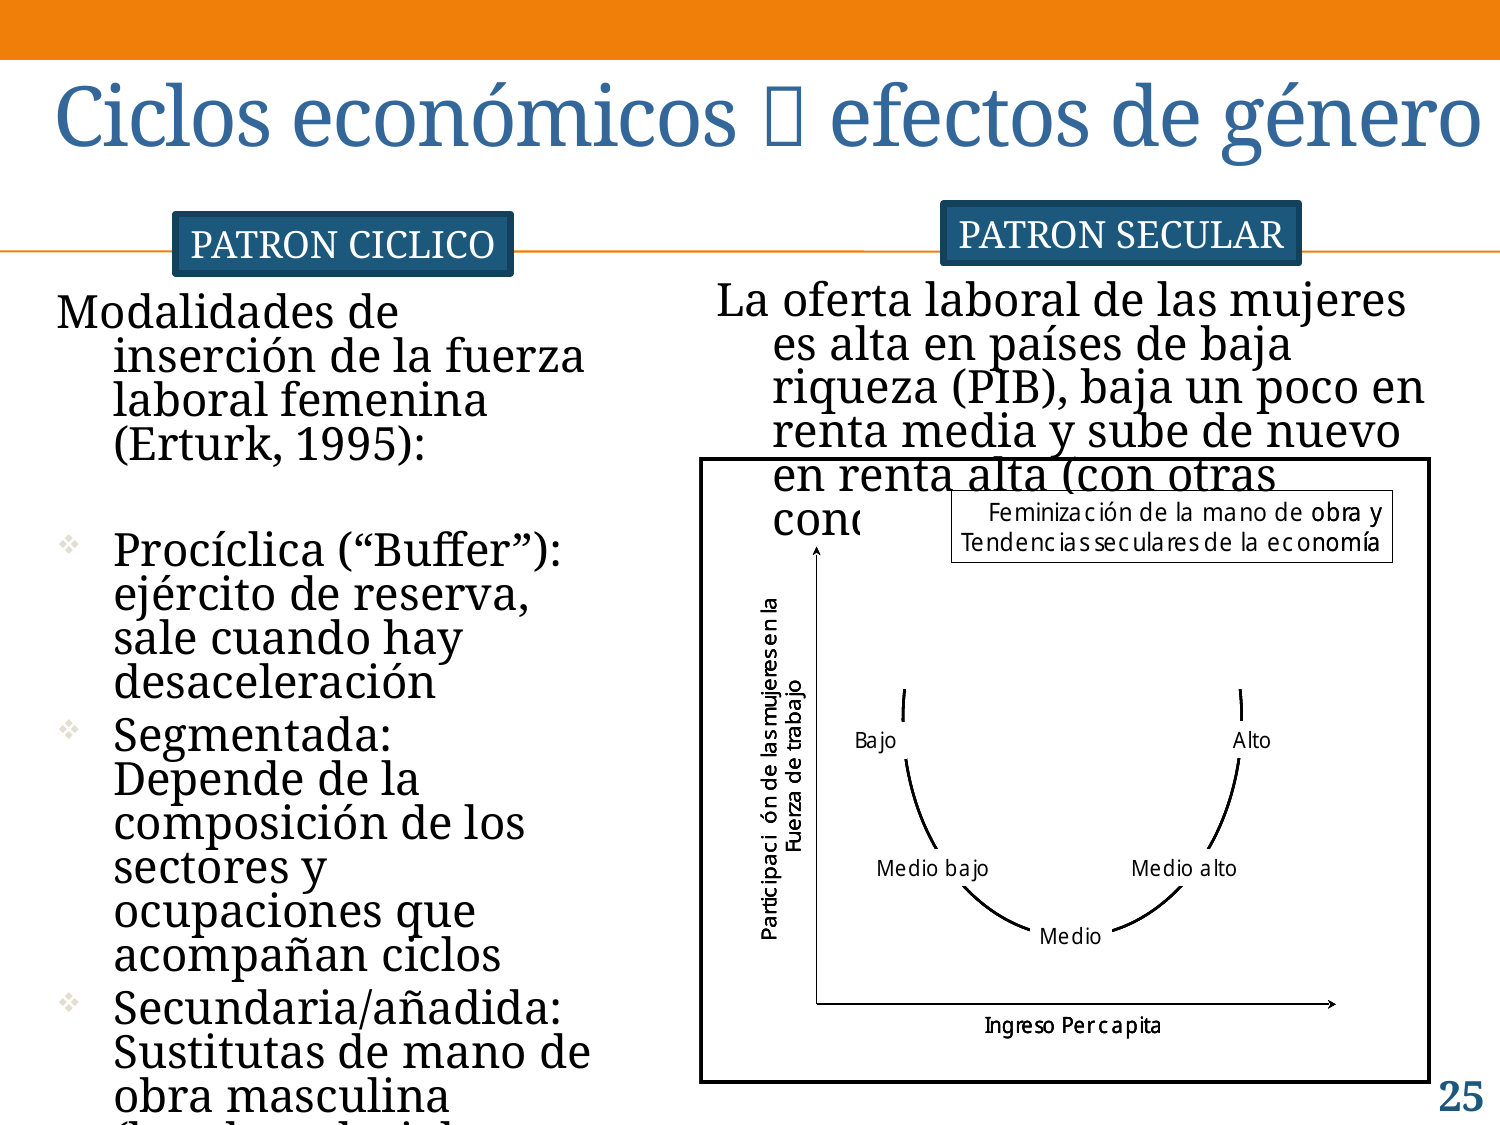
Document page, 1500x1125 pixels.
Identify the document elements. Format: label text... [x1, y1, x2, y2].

text_box Modalidades de inserción de la fuerza laboral femenina (Erturk, 1995): Procíclica (“Buffer”): ejército de reserva, sale cuando hay desaceleración Segmentada: Depende de la composición de los sectores y ocupaciones que acompañan ciclos Secundaria/añadida: Sustitutas de mano de obra masculina (brecha salarial y baja capacidad de negociación) [41, 286, 609, 1092]
slide_number 25 [1325, 1071, 1500, 1125]
text_box PATRON SECULAR [940, 200, 1302, 266]
picture [699, 457, 1432, 1086]
text_box La oferta laboral de las mujeres es alta en países de baja riqueza (PIB), baja un poco en renta media y sube de nuevo en renta alta (con otras condiciones) [701, 273, 1466, 506]
title Ciclos económicos  efectos de género [0, 31, 1500, 195]
text_box PATRON CICLICO [172, 211, 514, 277]
